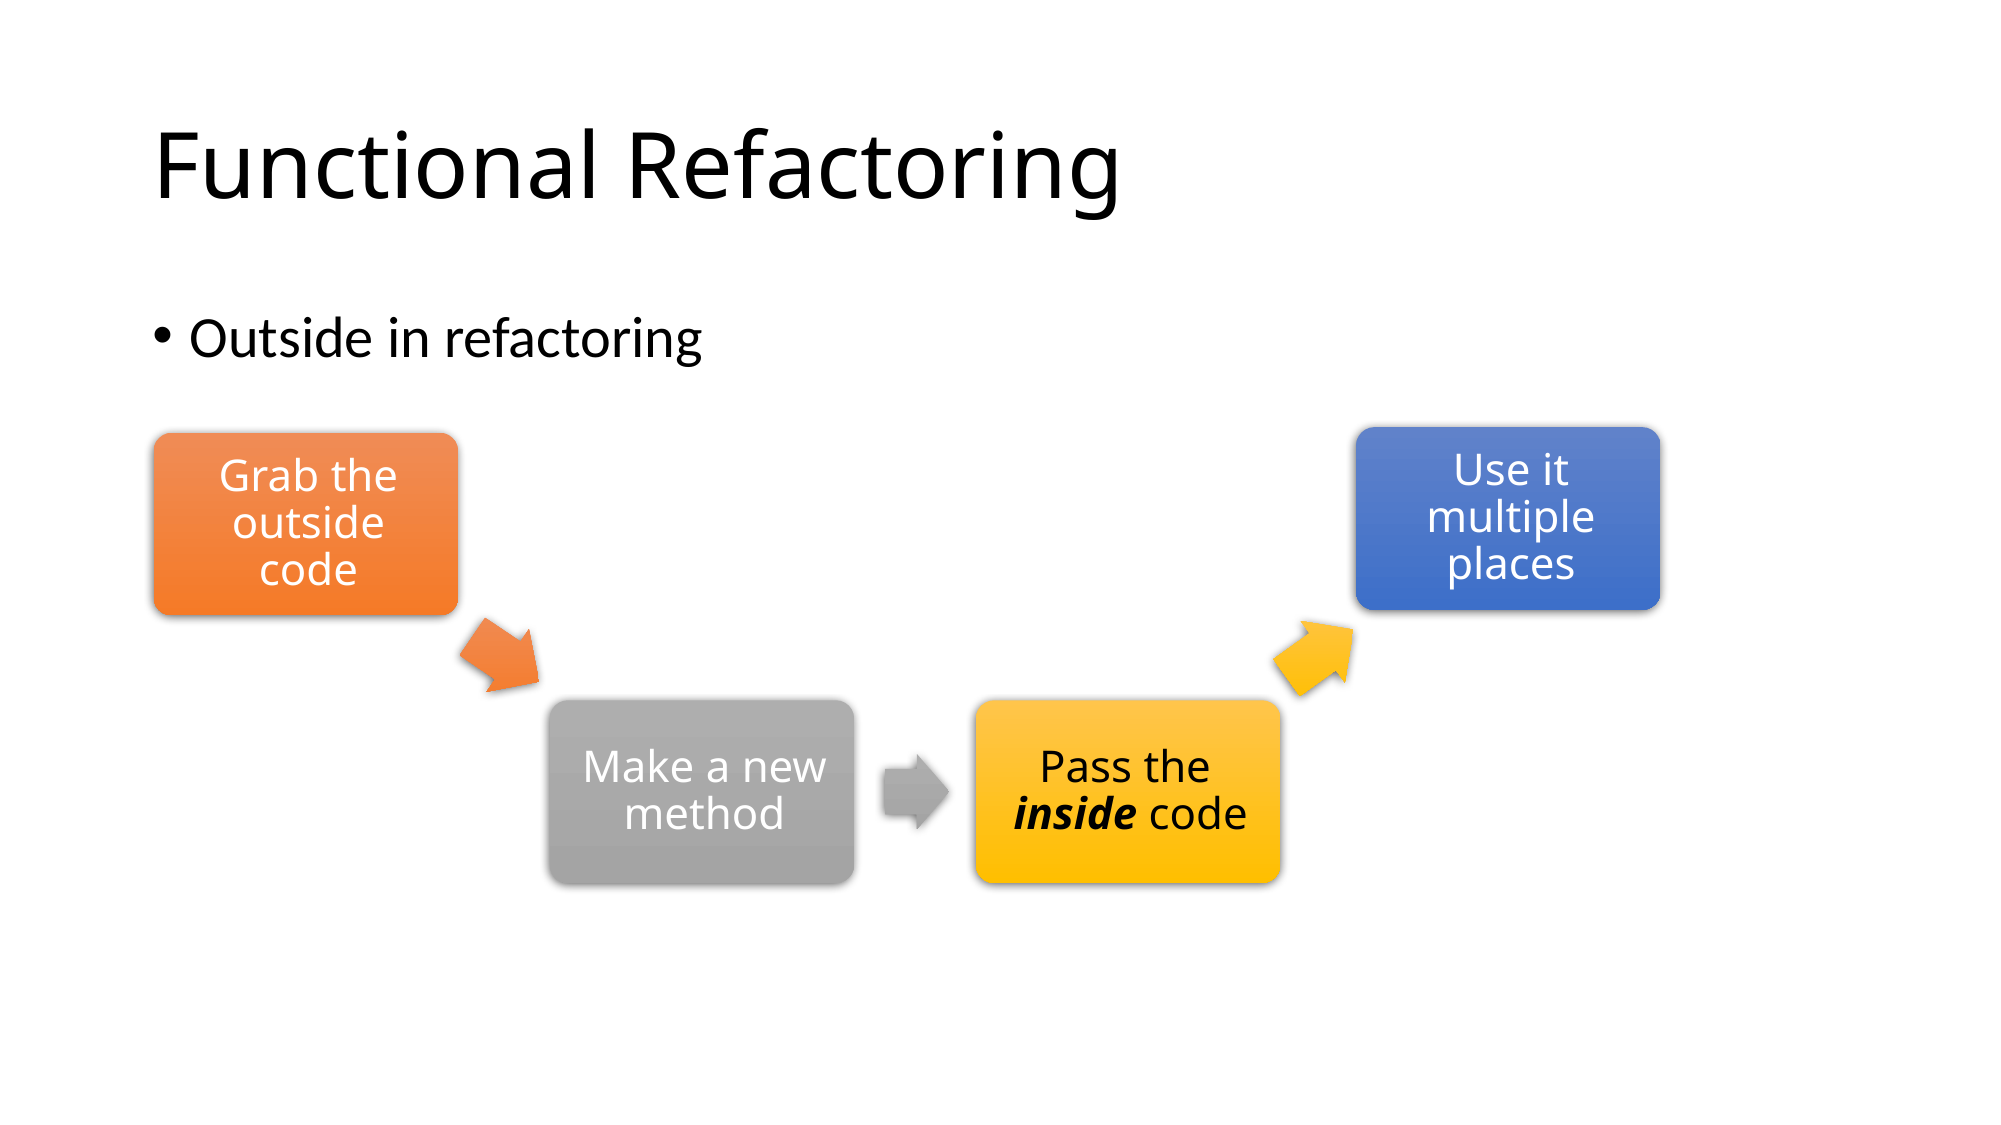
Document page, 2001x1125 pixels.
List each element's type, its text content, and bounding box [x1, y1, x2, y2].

title Functional Refactoring [137, 59, 1863, 278]
list Outside in refactoring [137, 299, 1863, 1014]
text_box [153, 357, 1739, 955]
